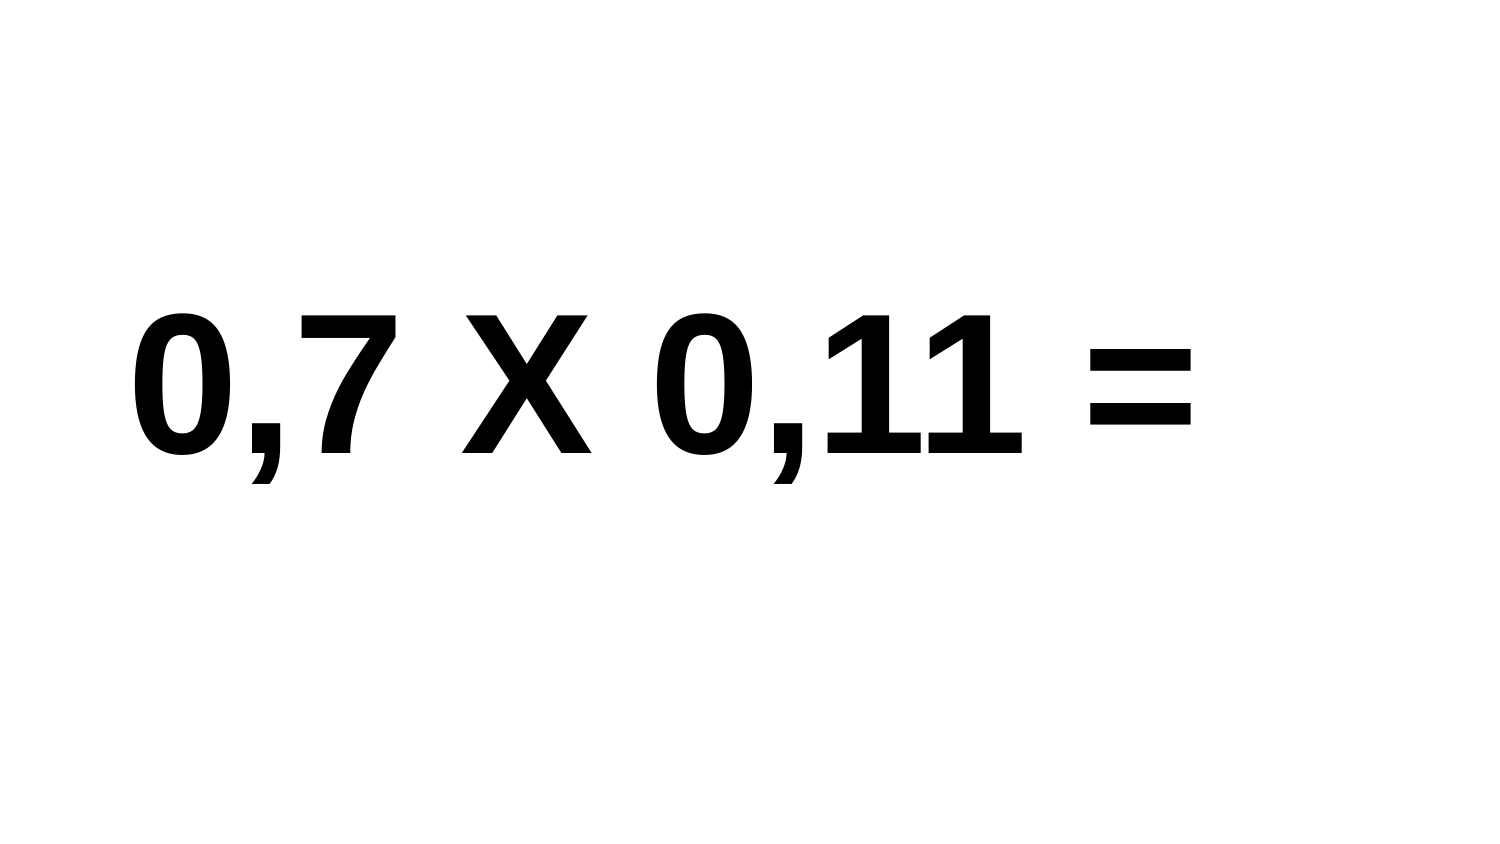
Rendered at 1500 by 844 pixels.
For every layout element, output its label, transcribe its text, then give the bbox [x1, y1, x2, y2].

text_box 0,7 X 0,11 = [112, 318, 1388, 509]
